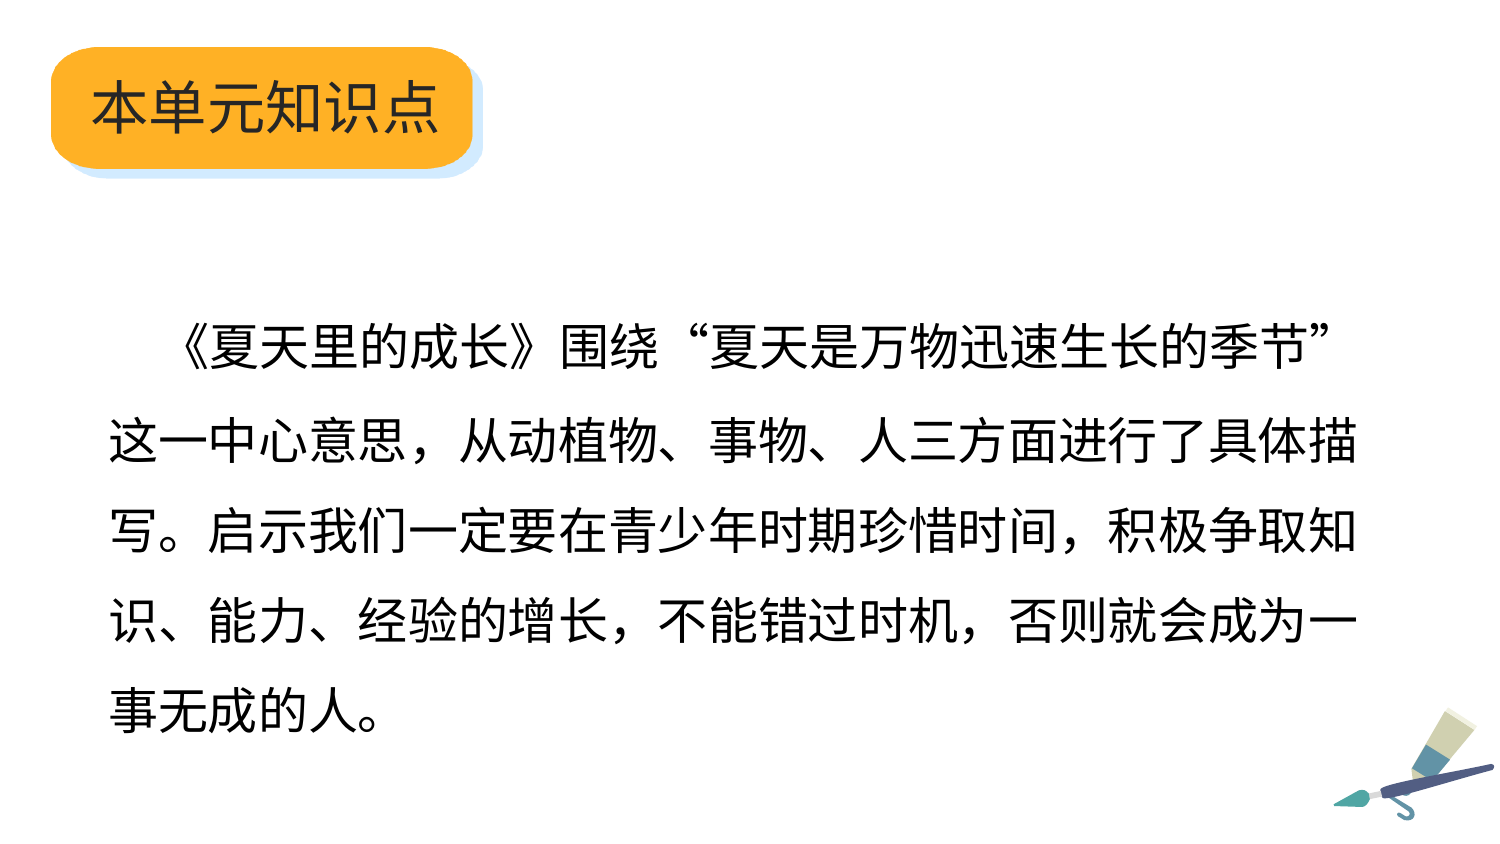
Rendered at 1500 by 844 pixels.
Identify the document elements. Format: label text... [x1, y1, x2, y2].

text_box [1358, 708, 1481, 844]
text_box 《夏天里的成长》围绕“夏天是万物迅速生长的季节”这一中心意思，从动植物、事物、人三方面进行了具体描写。启示我们一定要在青少年时期珍惜时间，积极争取知识、能力、经验的增长，不能错过时机，否则就会成为一事无成的人。 [96, 239, 1403, 746]
picture [51, 47, 483, 179]
